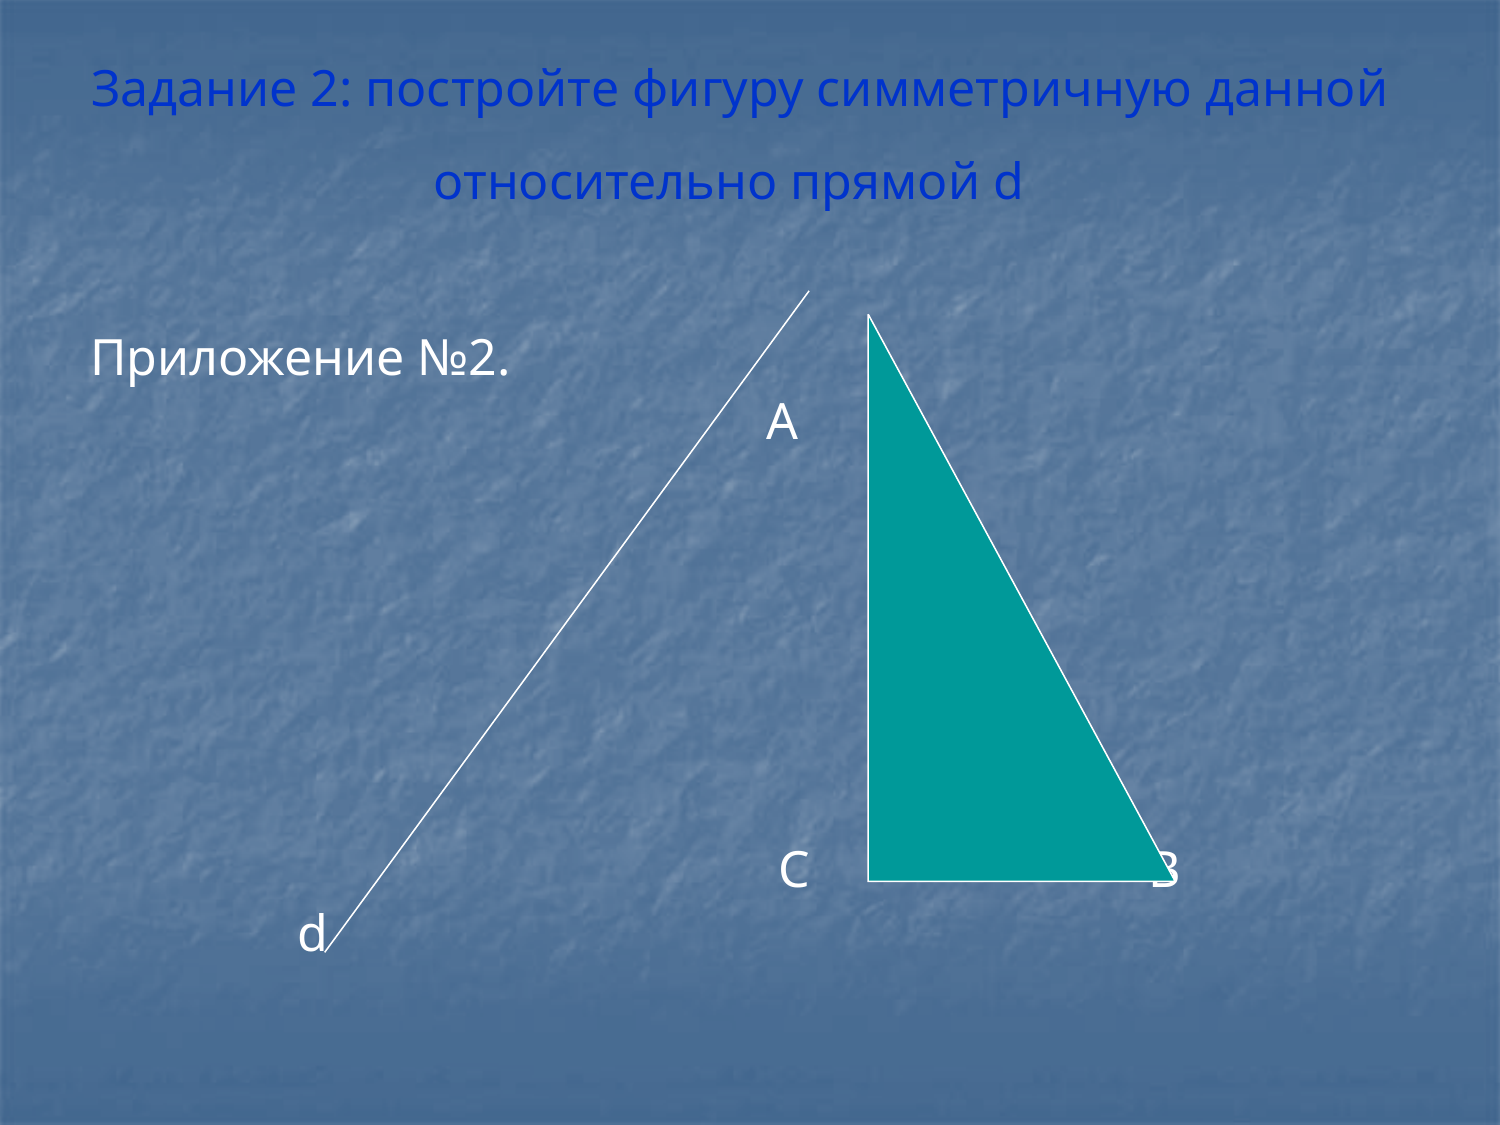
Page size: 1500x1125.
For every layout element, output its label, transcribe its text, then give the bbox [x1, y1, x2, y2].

title Задание 2: постройте фигуру симметричную данной относительно прямой d [64, 42, 1416, 231]
text_box [868, 314, 1176, 882]
list Приложение №2. А С В d [74, 324, 1426, 1001]
